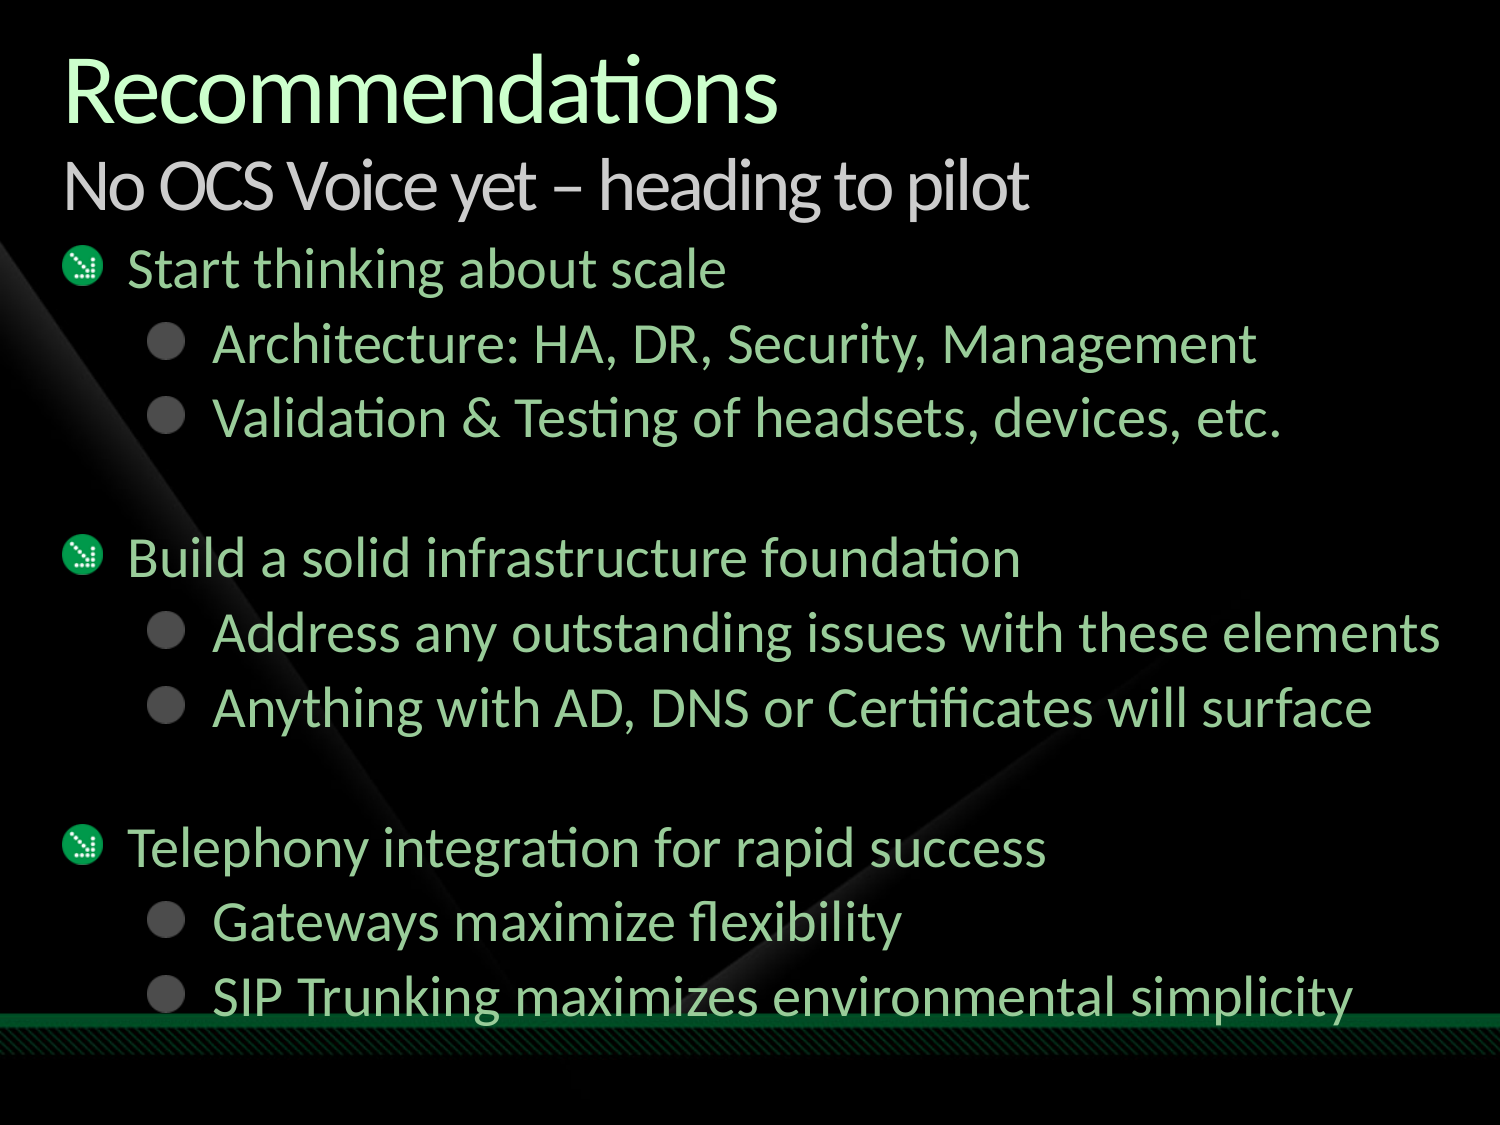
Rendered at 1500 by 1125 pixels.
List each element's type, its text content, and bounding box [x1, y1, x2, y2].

picture [0, 0, 1500, 1125]
list Start thinking about scale Architecture: HA, DR, Security, Management Validation & Testing of headsets, devices, etc. Build a solid infrastructure foundation Address any outstanding issues with these elements Anything with AD, DNS or Certificates will surface Telephony integration for rapid success Gateways maximize flexibility SIP Trunking maximizes environmental simplicity [62, 238, 1500, 952]
title Recommendations No OCS Voice yet – heading to pilot [62, 37, 1289, 229]
picture [147, 396, 185, 434]
picture [147, 686, 185, 724]
picture [147, 611, 185, 649]
picture [147, 901, 185, 938]
picture [147, 322, 185, 360]
